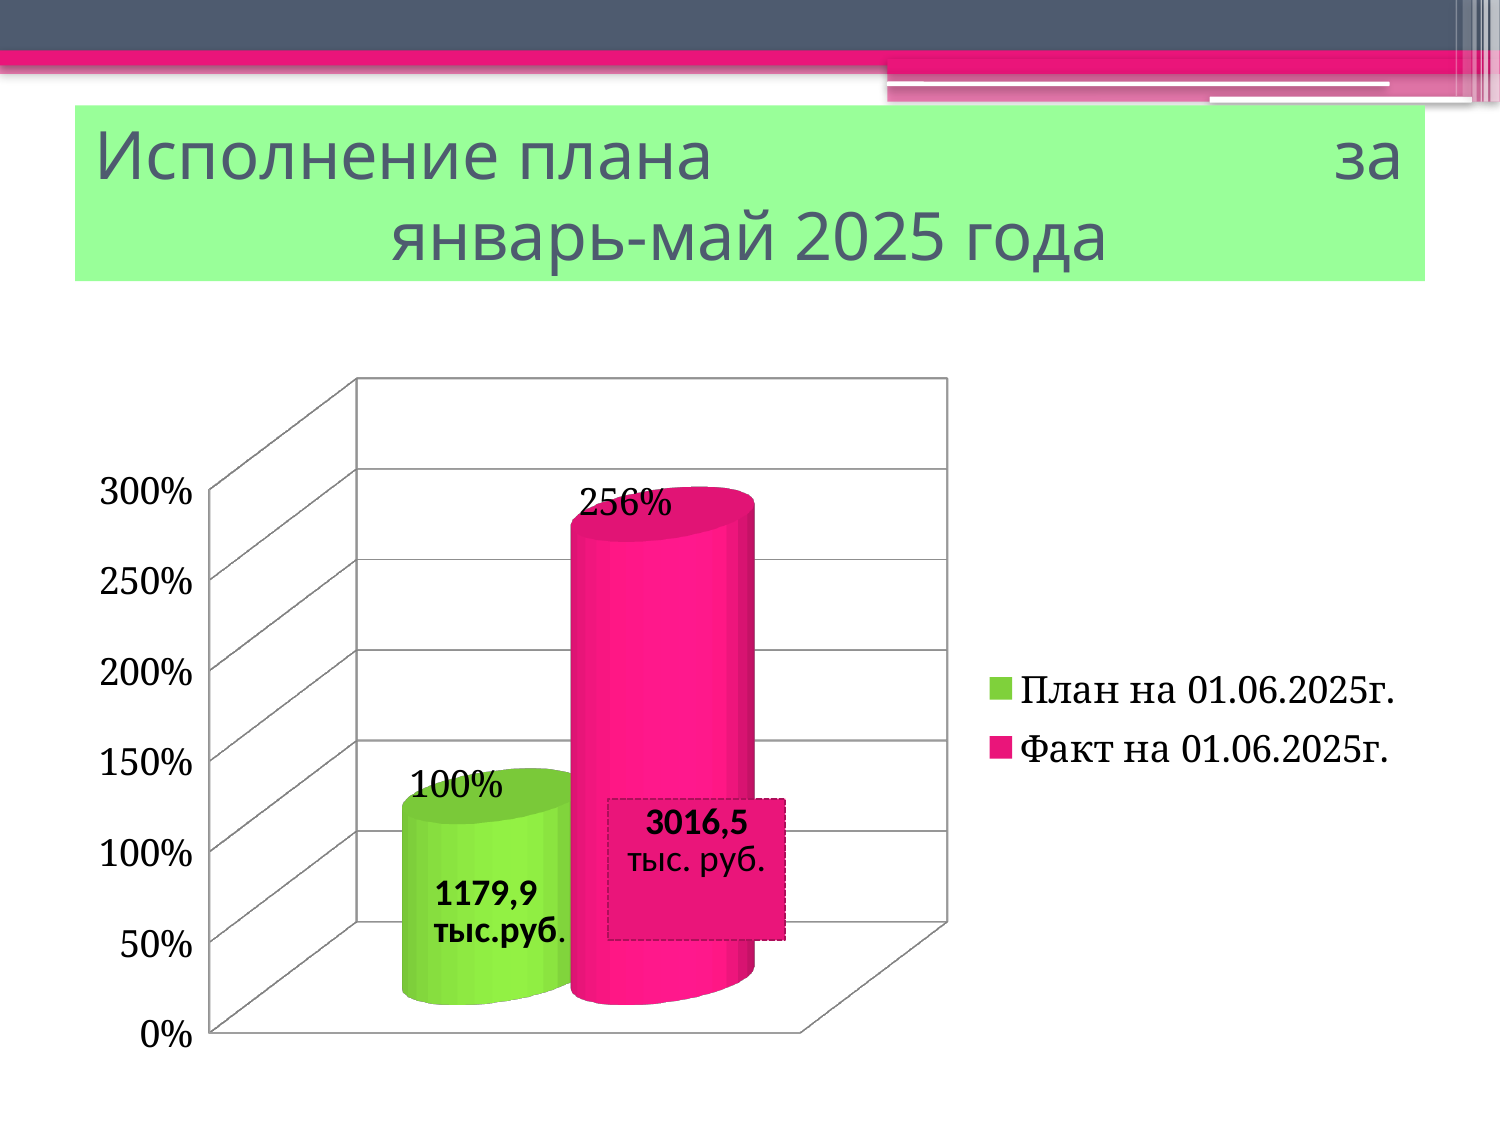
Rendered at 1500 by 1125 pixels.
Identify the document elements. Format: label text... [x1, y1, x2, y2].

chart [70, 362, 1421, 1073]
title Исполнение плана за январь-май 2025 года [75, 105, 1425, 282]
